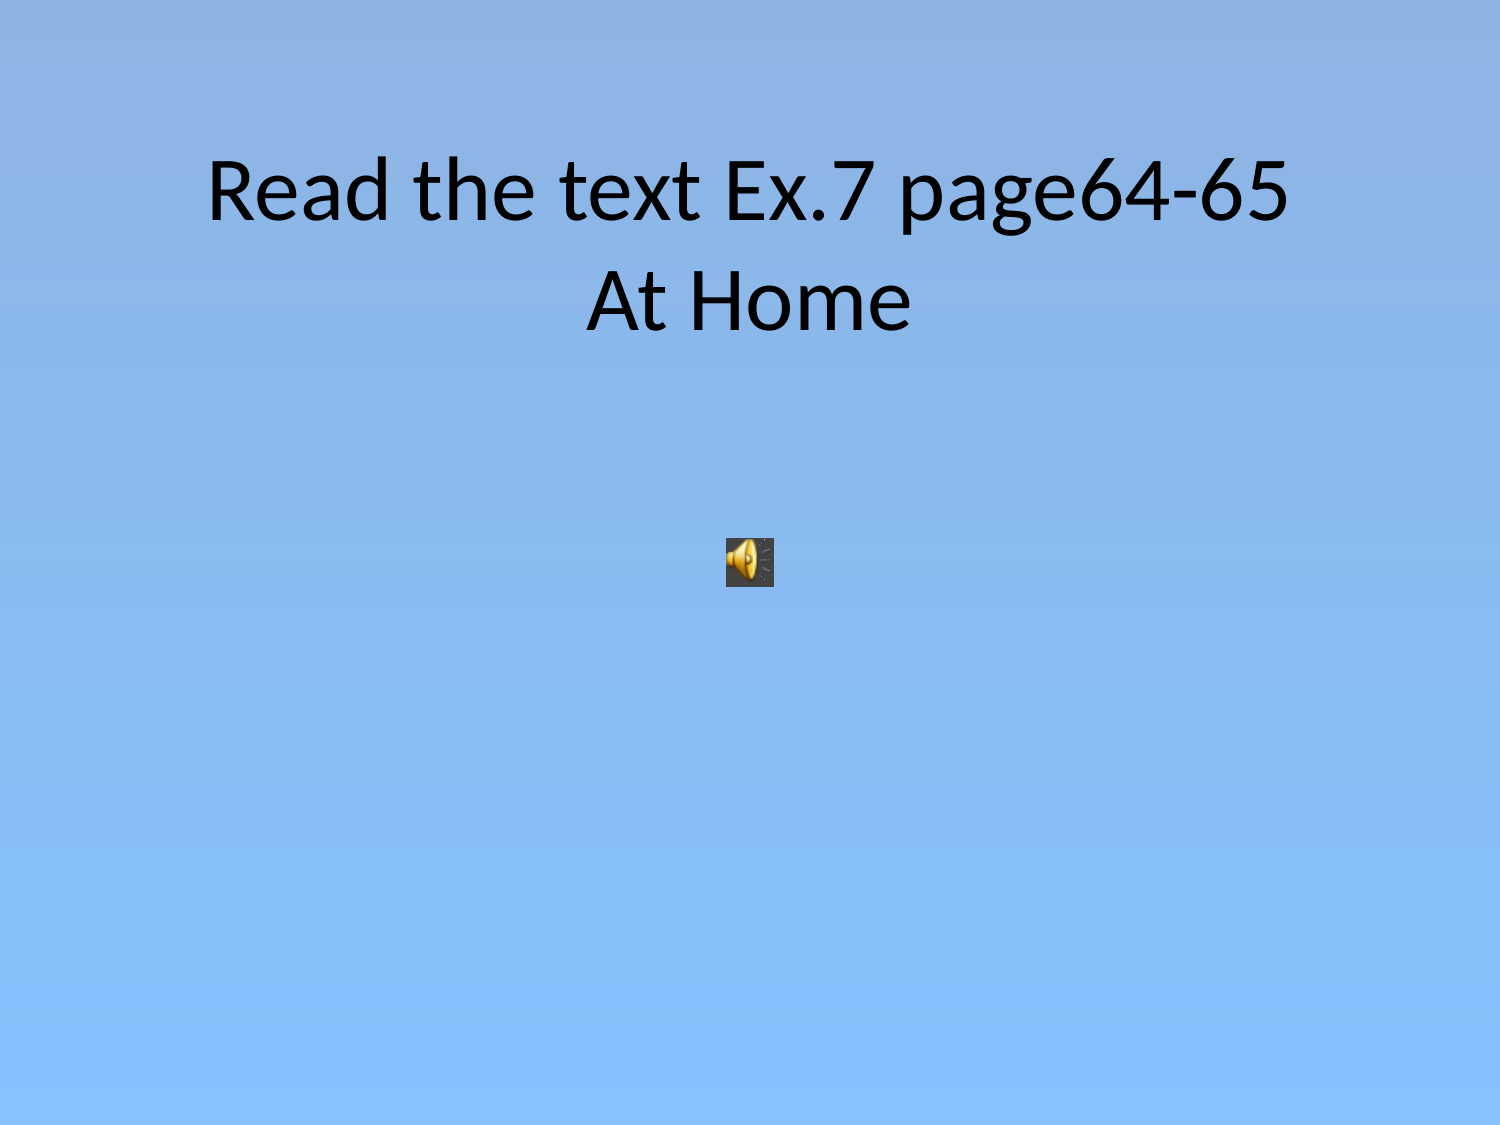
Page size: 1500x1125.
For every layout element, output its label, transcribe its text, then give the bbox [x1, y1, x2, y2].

picture [724, 537, 776, 588]
title Read the text Ex.7 page64-65 At Home [75, 45, 1425, 433]
